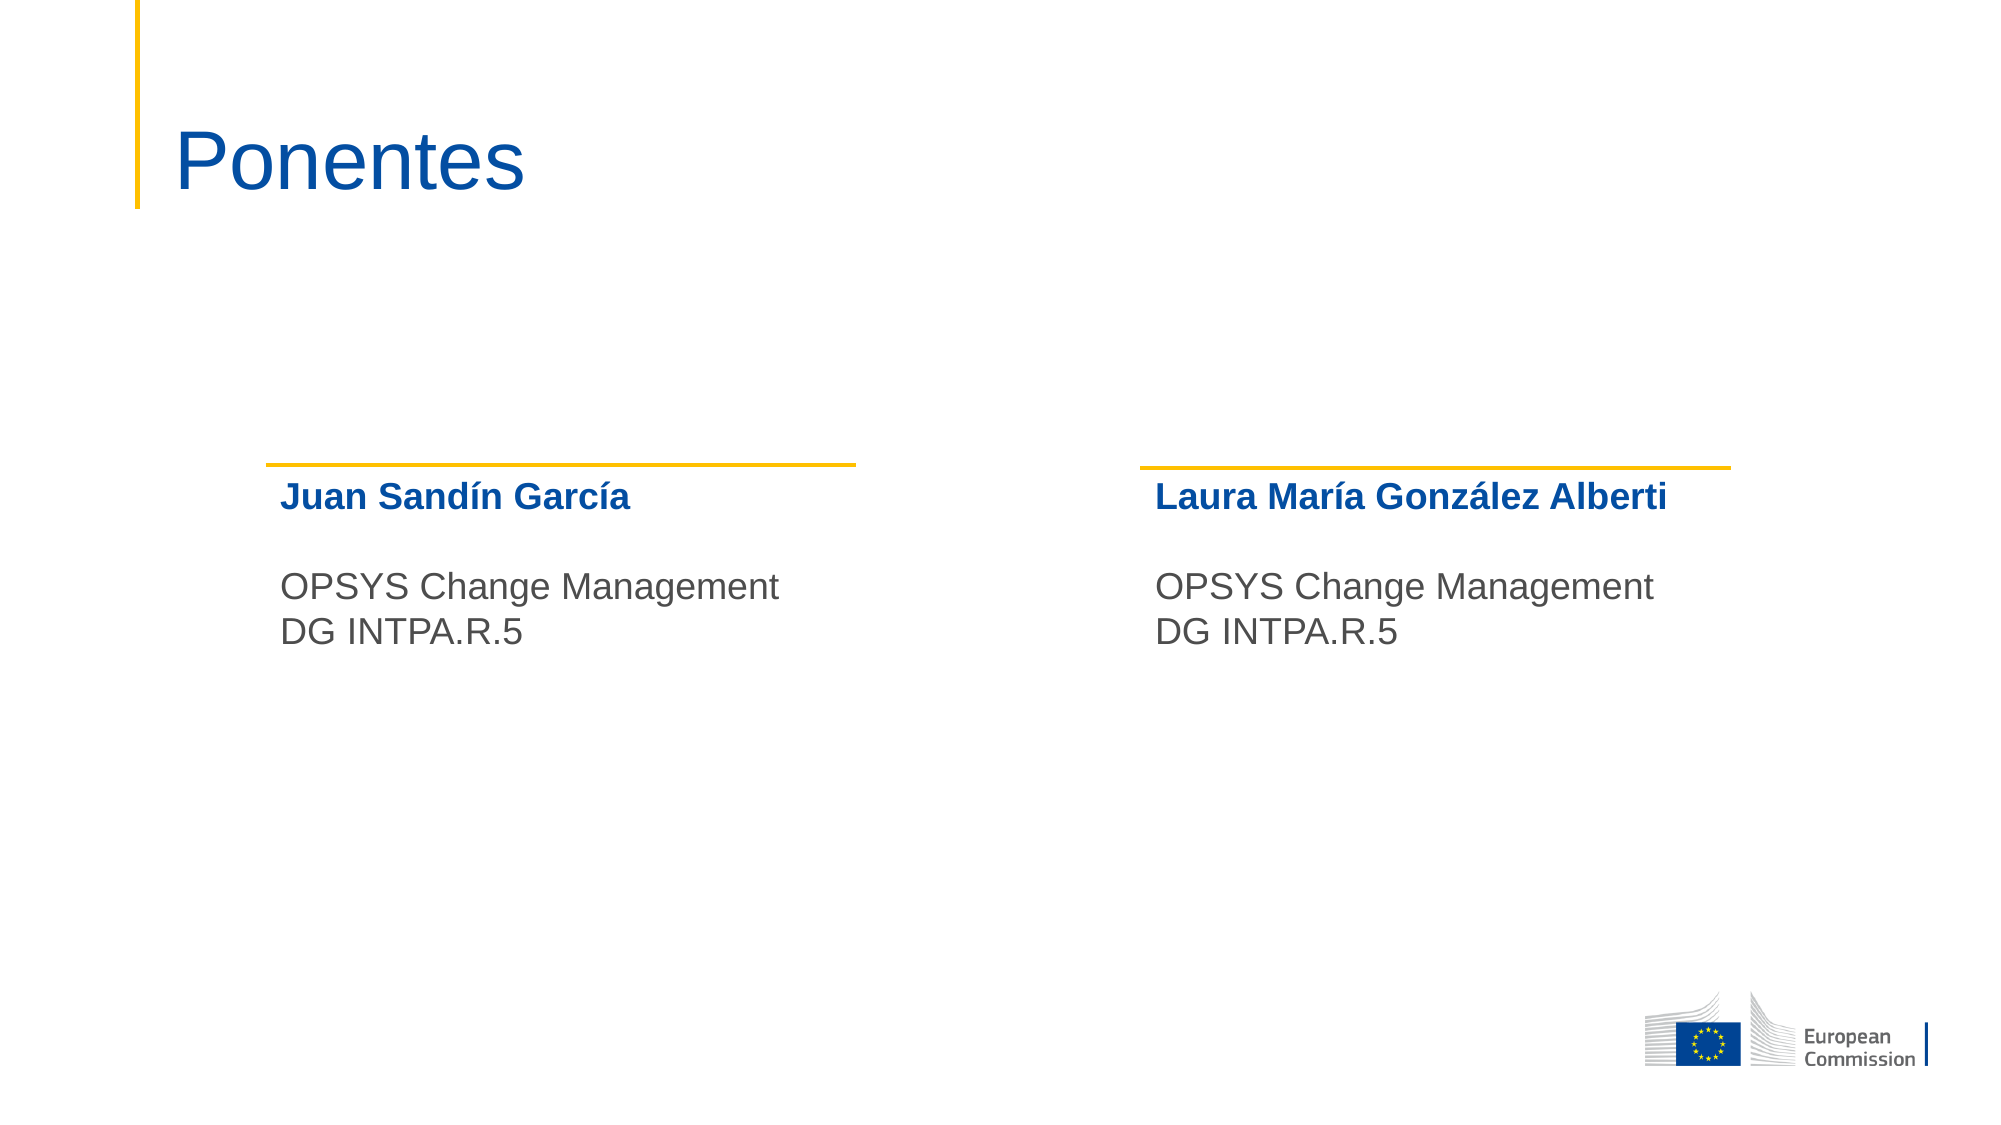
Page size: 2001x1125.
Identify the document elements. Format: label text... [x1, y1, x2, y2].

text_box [265, 464, 856, 662]
picture [1645, 991, 1928, 1066]
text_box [1140, 464, 1731, 662]
title Ponentes [159, 79, 1885, 208]
